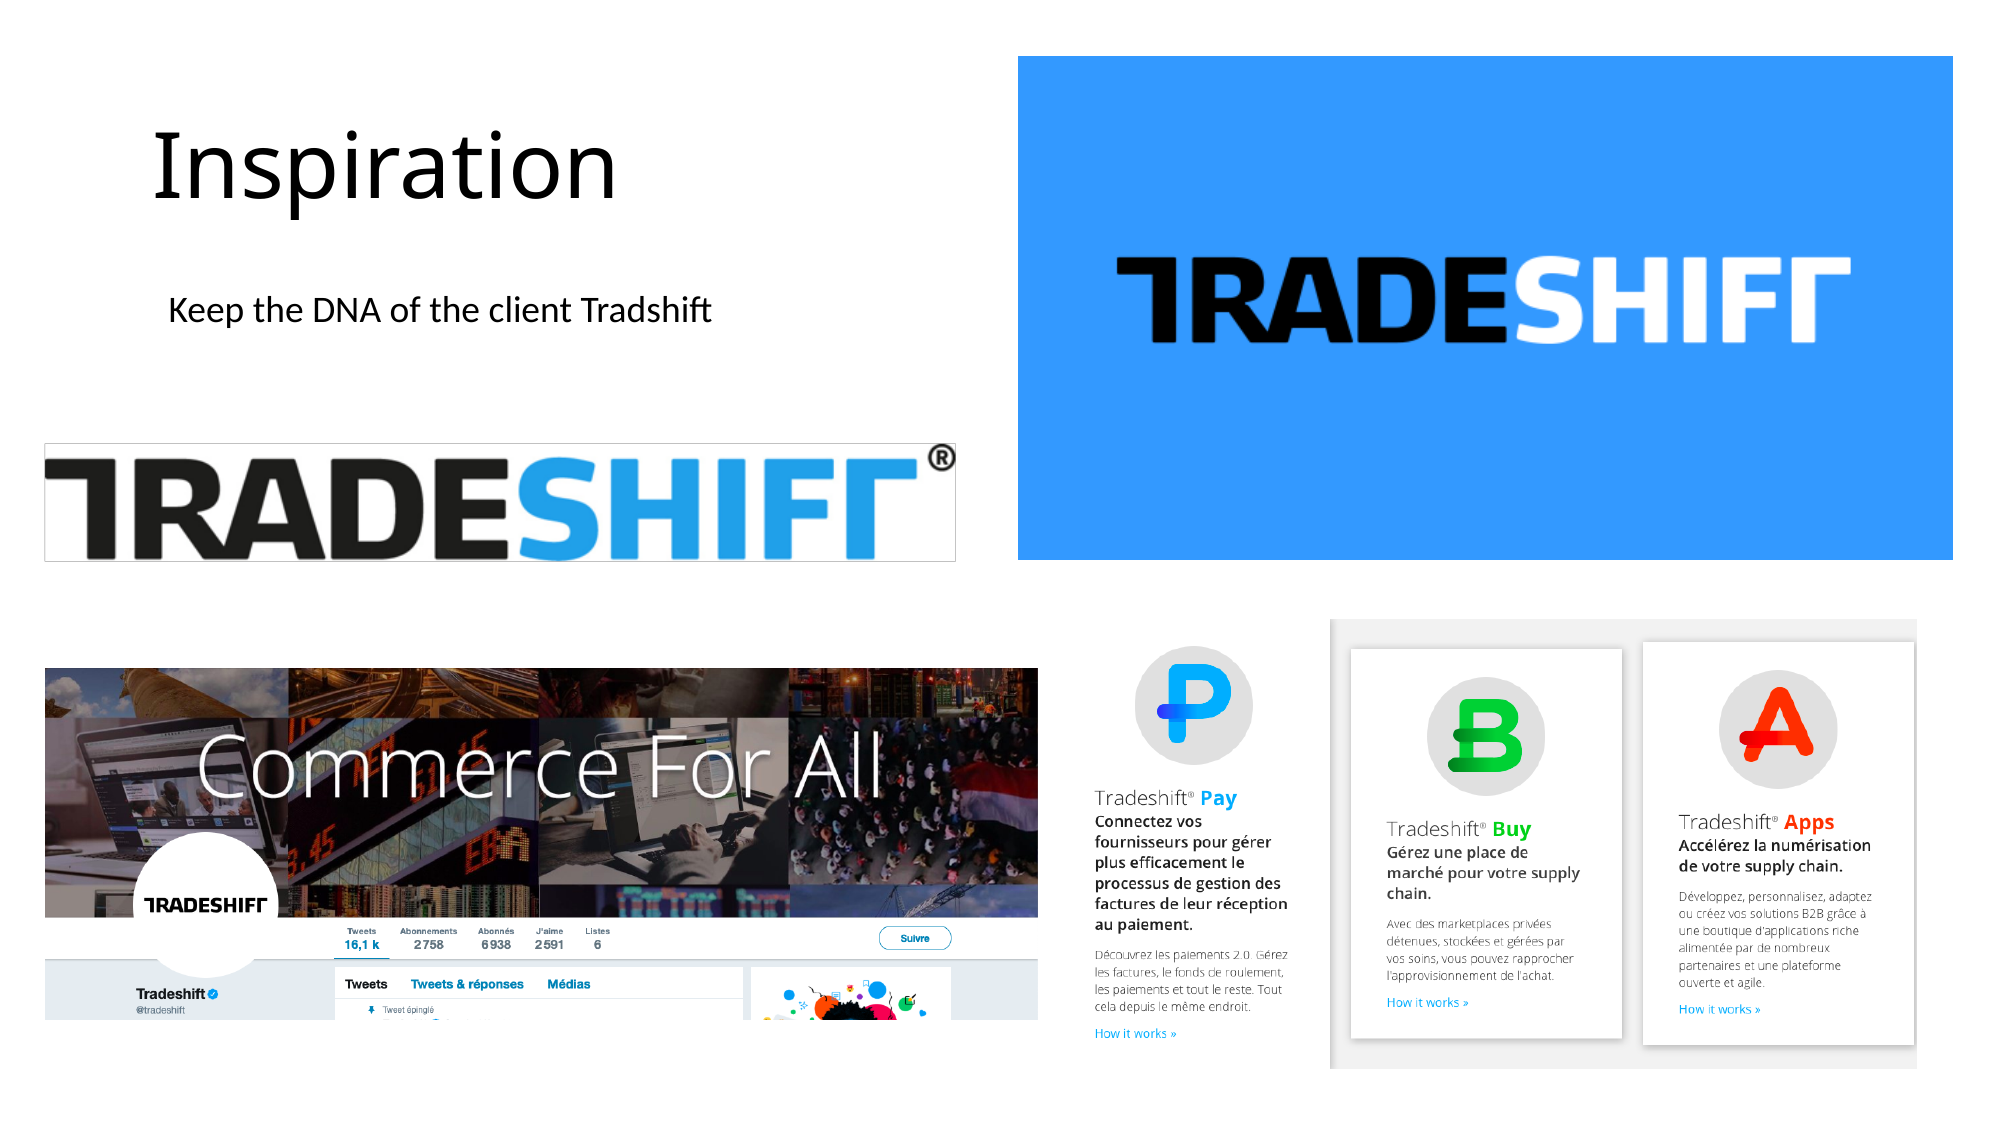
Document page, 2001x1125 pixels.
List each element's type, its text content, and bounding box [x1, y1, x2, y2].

picture [1062, 619, 1917, 1069]
picture [0, 56, 1953, 1020]
title Inspiration [137, 59, 1018, 277]
